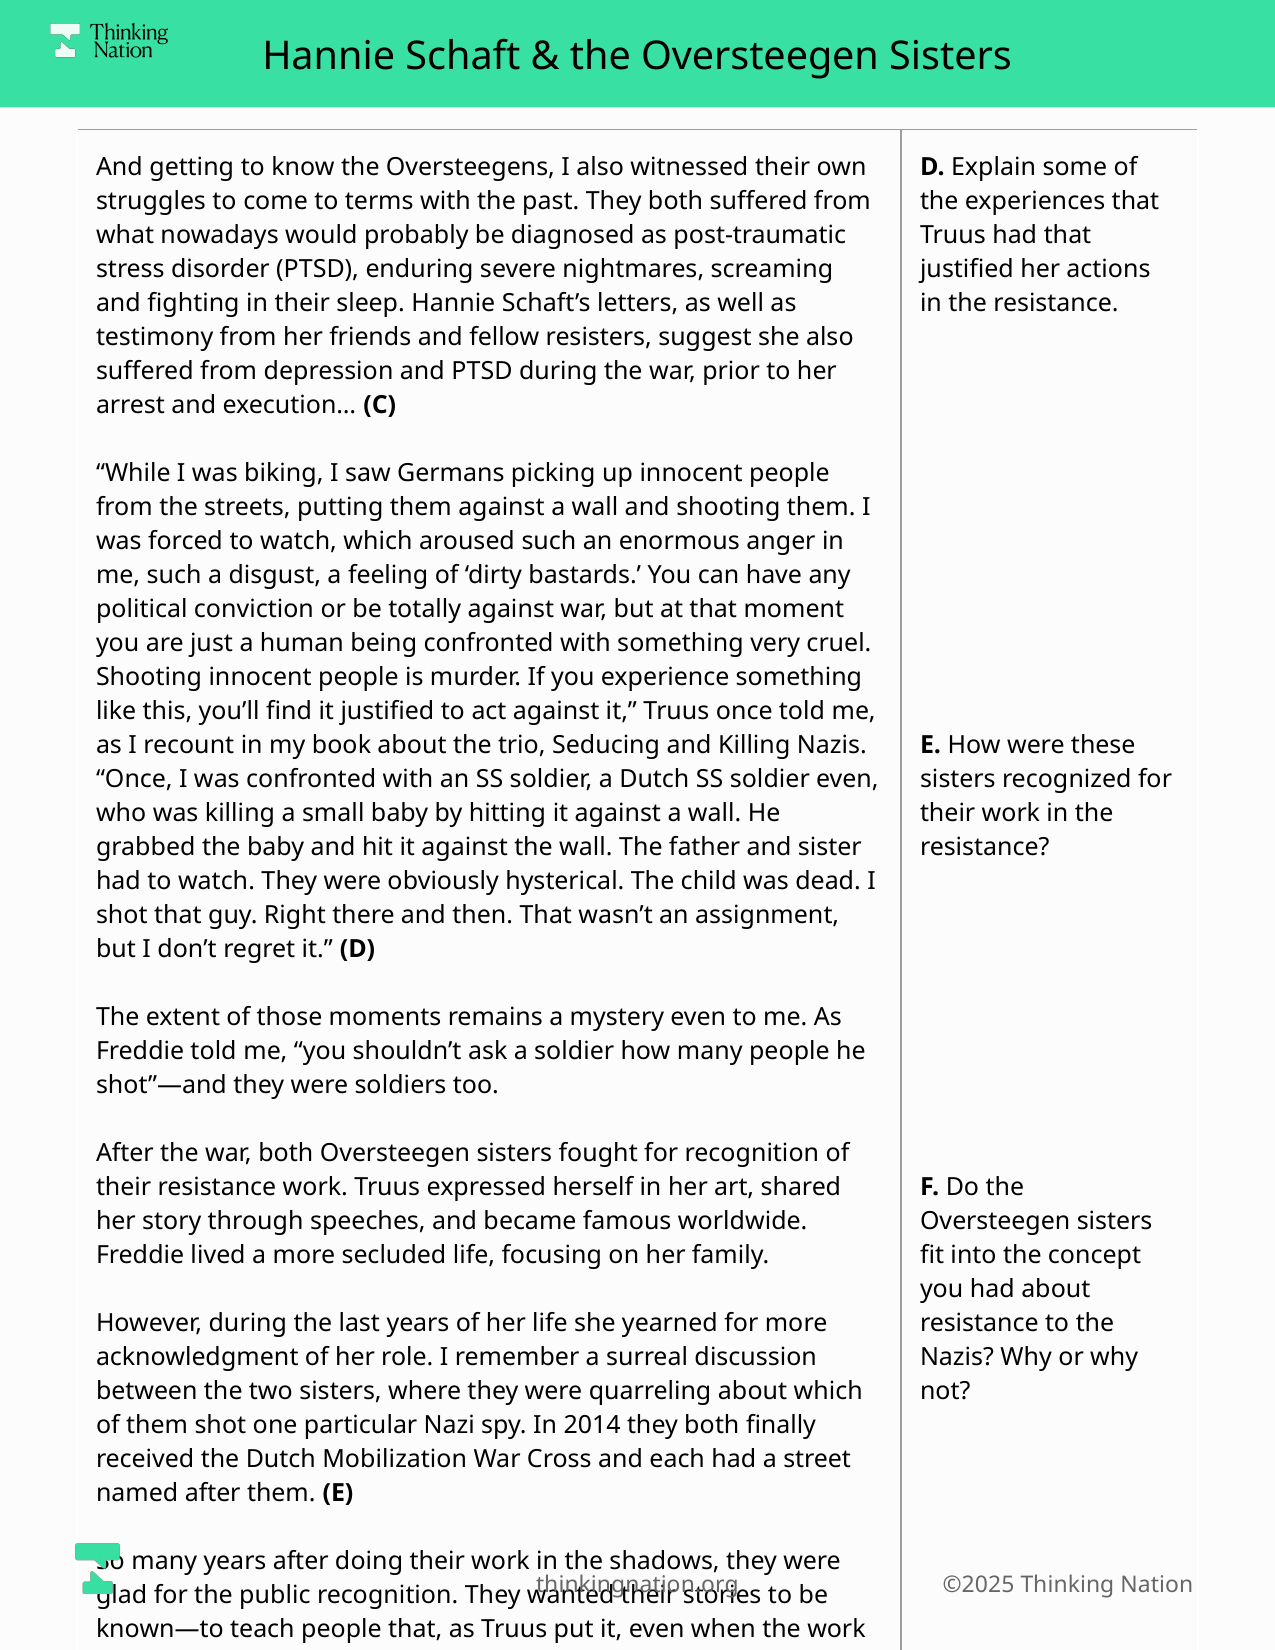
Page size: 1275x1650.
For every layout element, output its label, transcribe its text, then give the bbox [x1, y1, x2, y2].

picture [62, 1533, 133, 1604]
text_box ©2025 Thinking Nation [907, 1553, 1210, 1605]
text_box Hannie Schaft & the Oversteegen Sisters [0, 0, 1275, 108]
picture [36, 12, 172, 69]
table_header D. Explain some of the experiences that Truus had that justified her actions in the resistance. E. How were these sisters recognized for their work in the resistance? F. Do the Oversteegen sisters fit into the concept you had about resistance to the Nazis? Why or why not? [902, 130, 1197, 1650]
table_header And getting to know the Oversteegens, I also witnessed their own struggles to come to terms with the past. They both suffered from what nowadays would probably be diagnosed as post-traumatic stress disorder (PTSD), enduring severe nightmares, screaming and fighting in their sleep. Hannie Schaft’s letters, as well as testimony from her friends and fellow resisters, suggest she also suffered from depression and PTSD during the war, prior to her arrest and execution… (C) “While I was biking, I saw Germans picking up innocent people from the streets, putting them against a wall and shooting them. I was forced to watch, which aroused such an enormous anger in me, such a disgust, a feeling of ‘dirty bastards.’ You can have any political conviction or be totally against war, but at that moment you are just a human being confronted with something very cruel. Shooting innocent people is murder. If you experience something like this, you’ll find it justified to act against it,” Truus once told me, as I recount in my book about the trio, Seducing and Killing Nazis. “Once, I was confronted with an SS soldier, a Dutch SS soldier even, who was killing a small baby by hitting it against a wall. He grabbed the baby and hit it against the wall. The father and sister had to watch. They were obviously hysterical. The child was dead. I shot that guy. Right there and then. That wasn’t an assignment, but I don’t regret it.” (D) The extent of those moments remains a mystery even to me. As Freddie told me, “you shouldn’t ask a soldier how many people he shot”—and they were soldiers too. After the war, both Oversteegen sisters fought for recognition of their resistance work. Truus expressed herself in her art, shared her story through speeches, and became famous worldwide. Freddie lived a more secluded life, focusing on her family. However, during the last years of her life she yearned for more acknowledgment of her role. I remember a surreal discussion between the two sisters, where they were quarreling about which of them shot one particular Nazi spy. In 2014 they both finally received the Dutch Mobilization War Cross and each had a street named after them. (E) So many years after doing their work in the shadows, they were glad for the public recognition. They wanted their stories to be known—to teach people that, as Truus put it, even when the work is hard, “you must always remain human.” [78, 130, 900, 1650]
text_box thinkingnation.org [486, 1553, 789, 1605]
